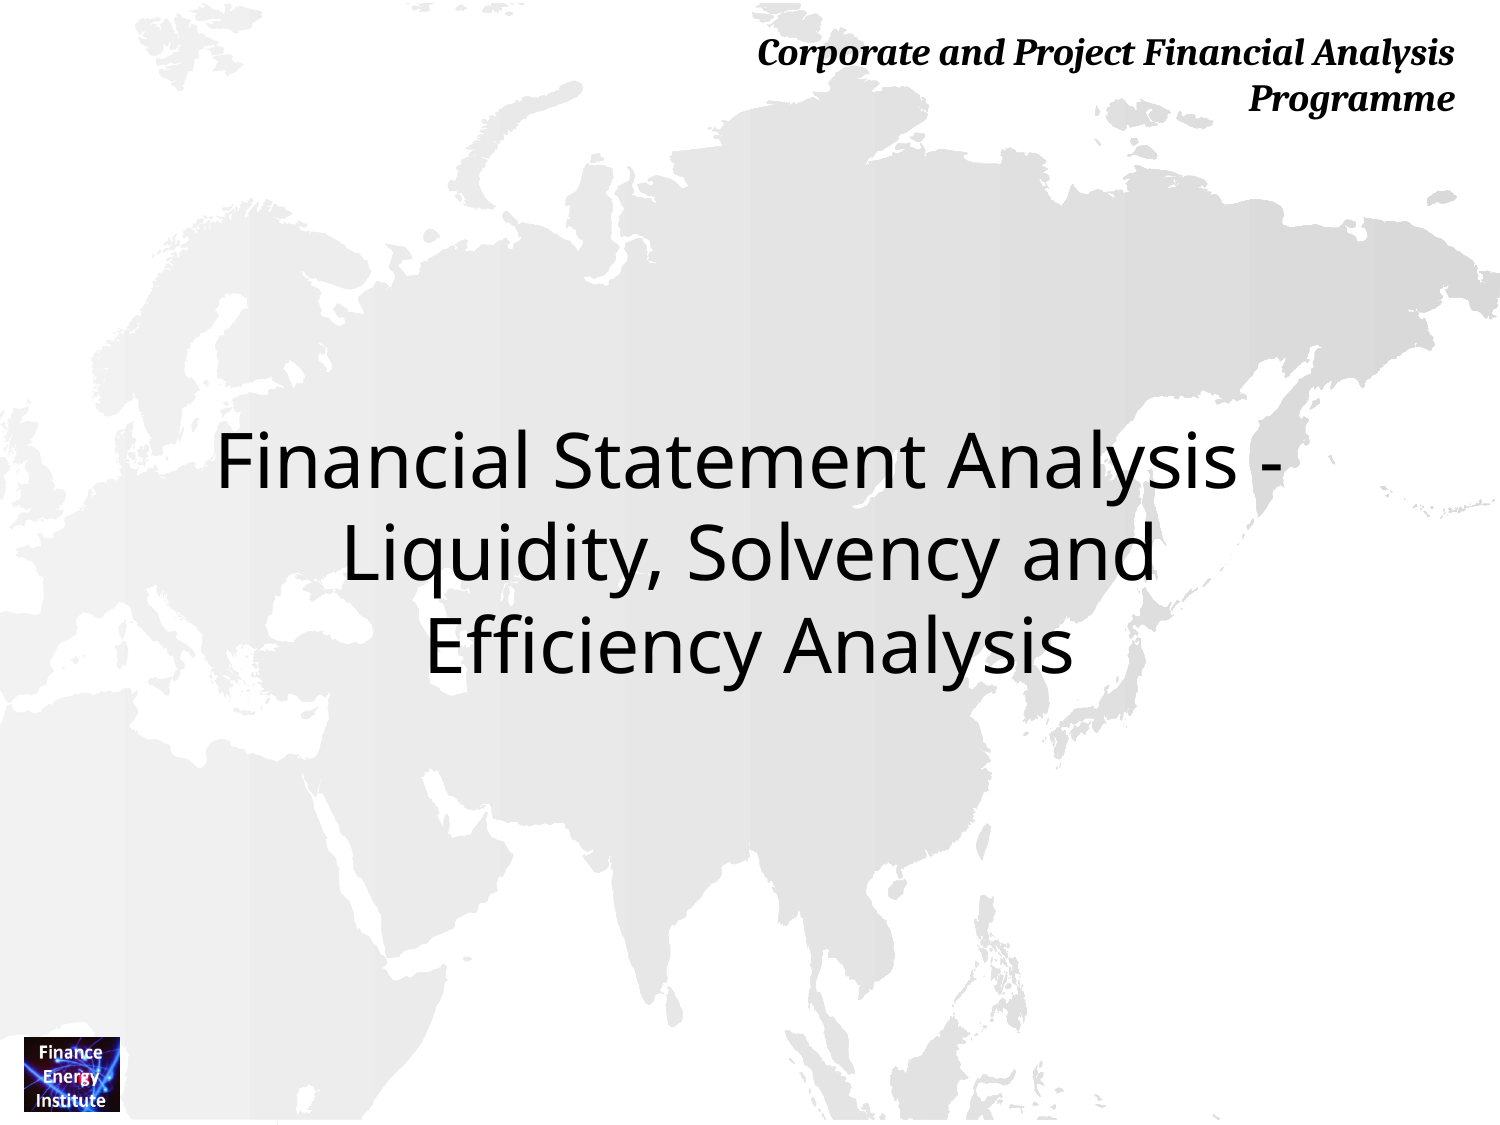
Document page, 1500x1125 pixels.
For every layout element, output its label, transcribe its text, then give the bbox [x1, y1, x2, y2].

title Financial Statement Analysis - Liquidity, Solvency and Efficiency Analysis [149, 299, 1351, 800]
picture [24, 1037, 120, 1112]
